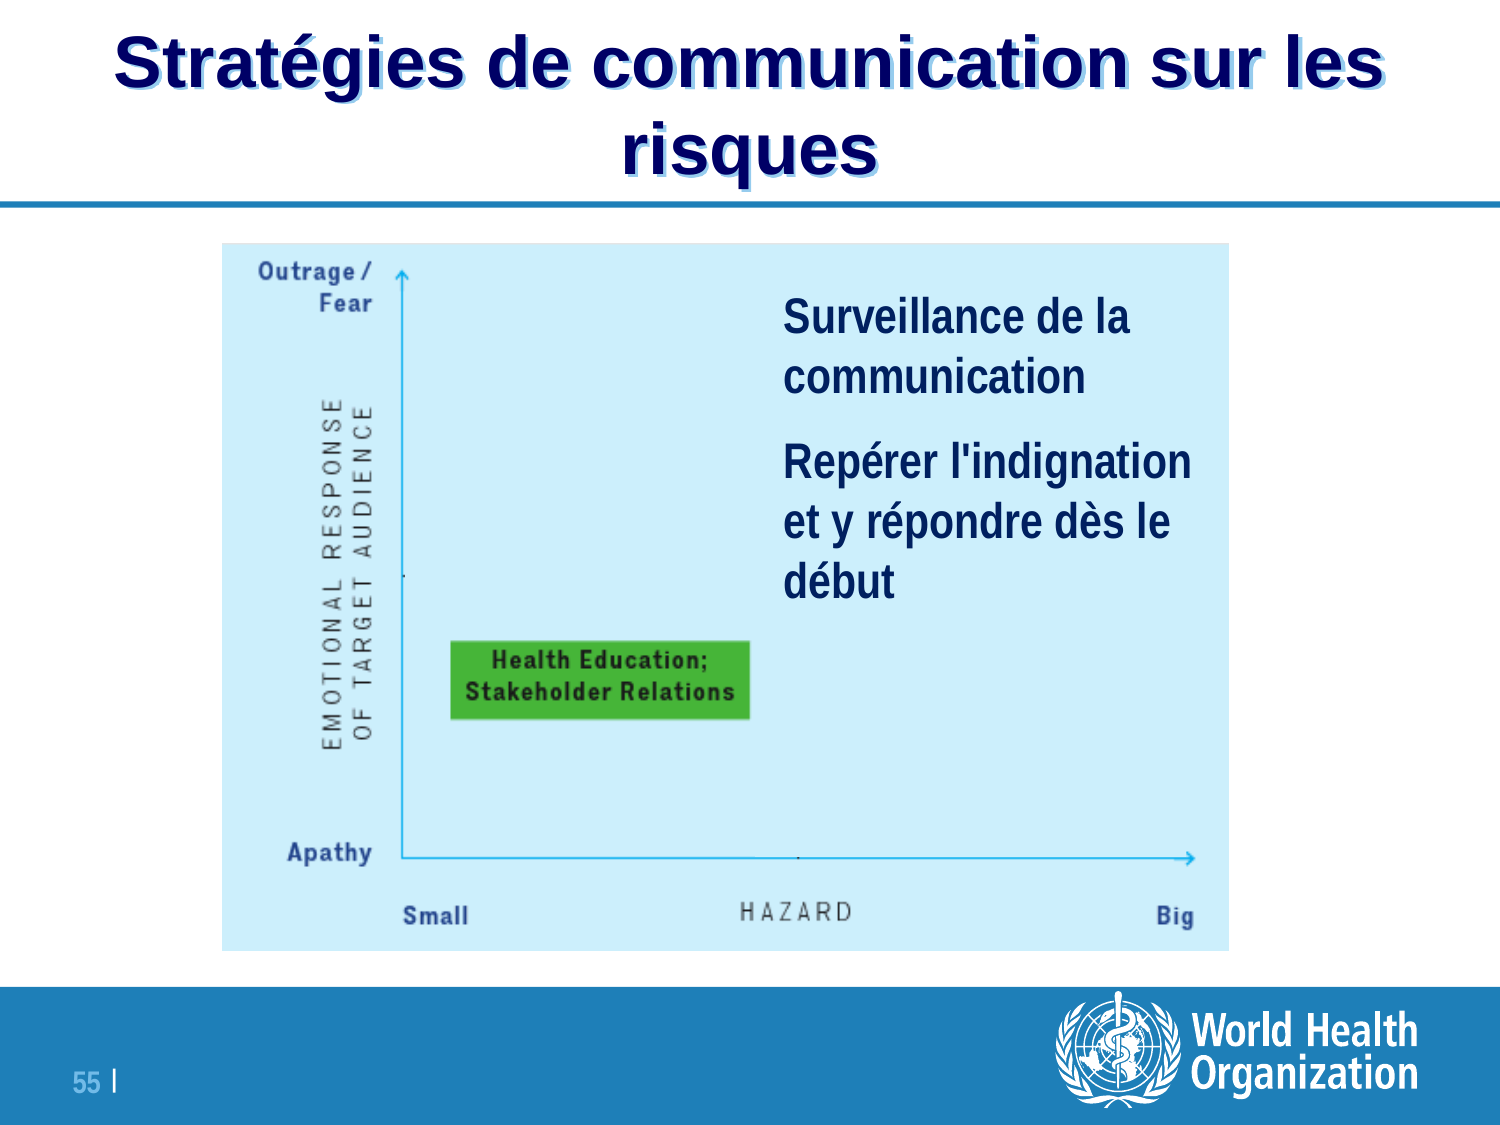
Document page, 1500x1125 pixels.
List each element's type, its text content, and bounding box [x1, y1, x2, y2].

title Stratégies de communication sur les risques [0, 0, 1500, 204]
picture [222, 243, 1229, 952]
